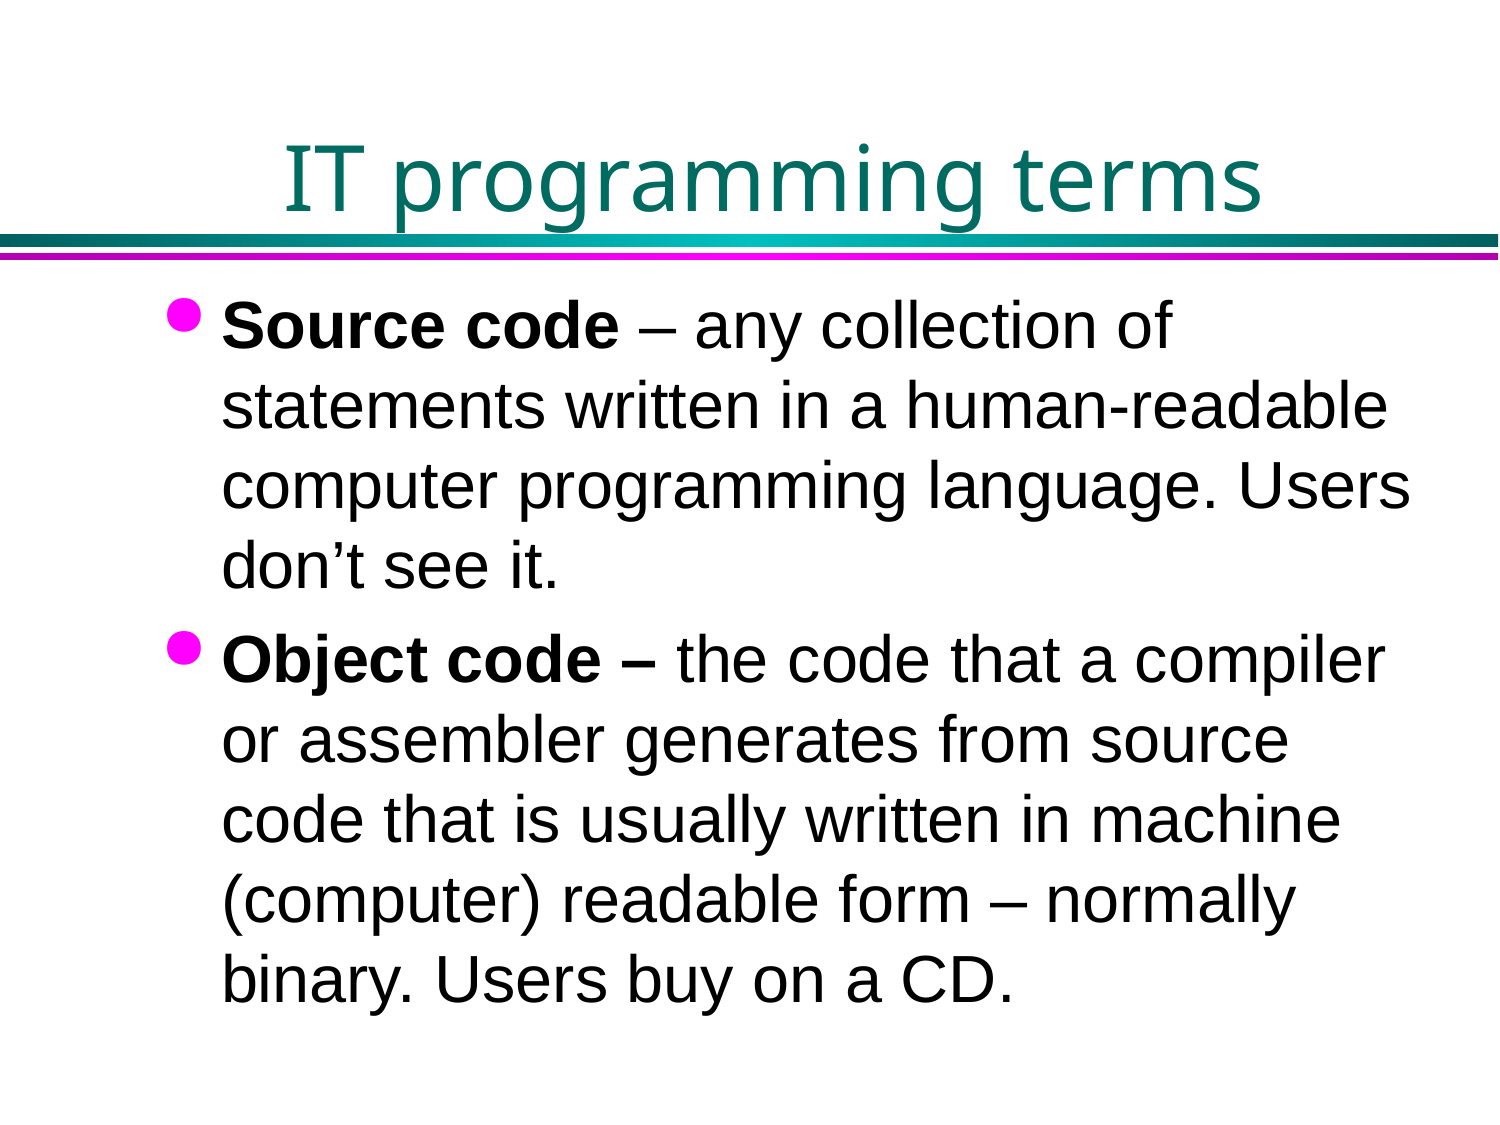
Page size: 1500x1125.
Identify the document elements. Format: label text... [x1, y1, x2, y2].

list Source code – any collection of statements written in a human-readable computer programming language. Users don’t see it. Object code – the code that a compiler or assembler generates from source code that is usually written in machine (computer) readable form – normally binary. Users buy on a CD. [149, 274, 1451, 976]
title IT programming terms [124, 48, 1426, 238]
